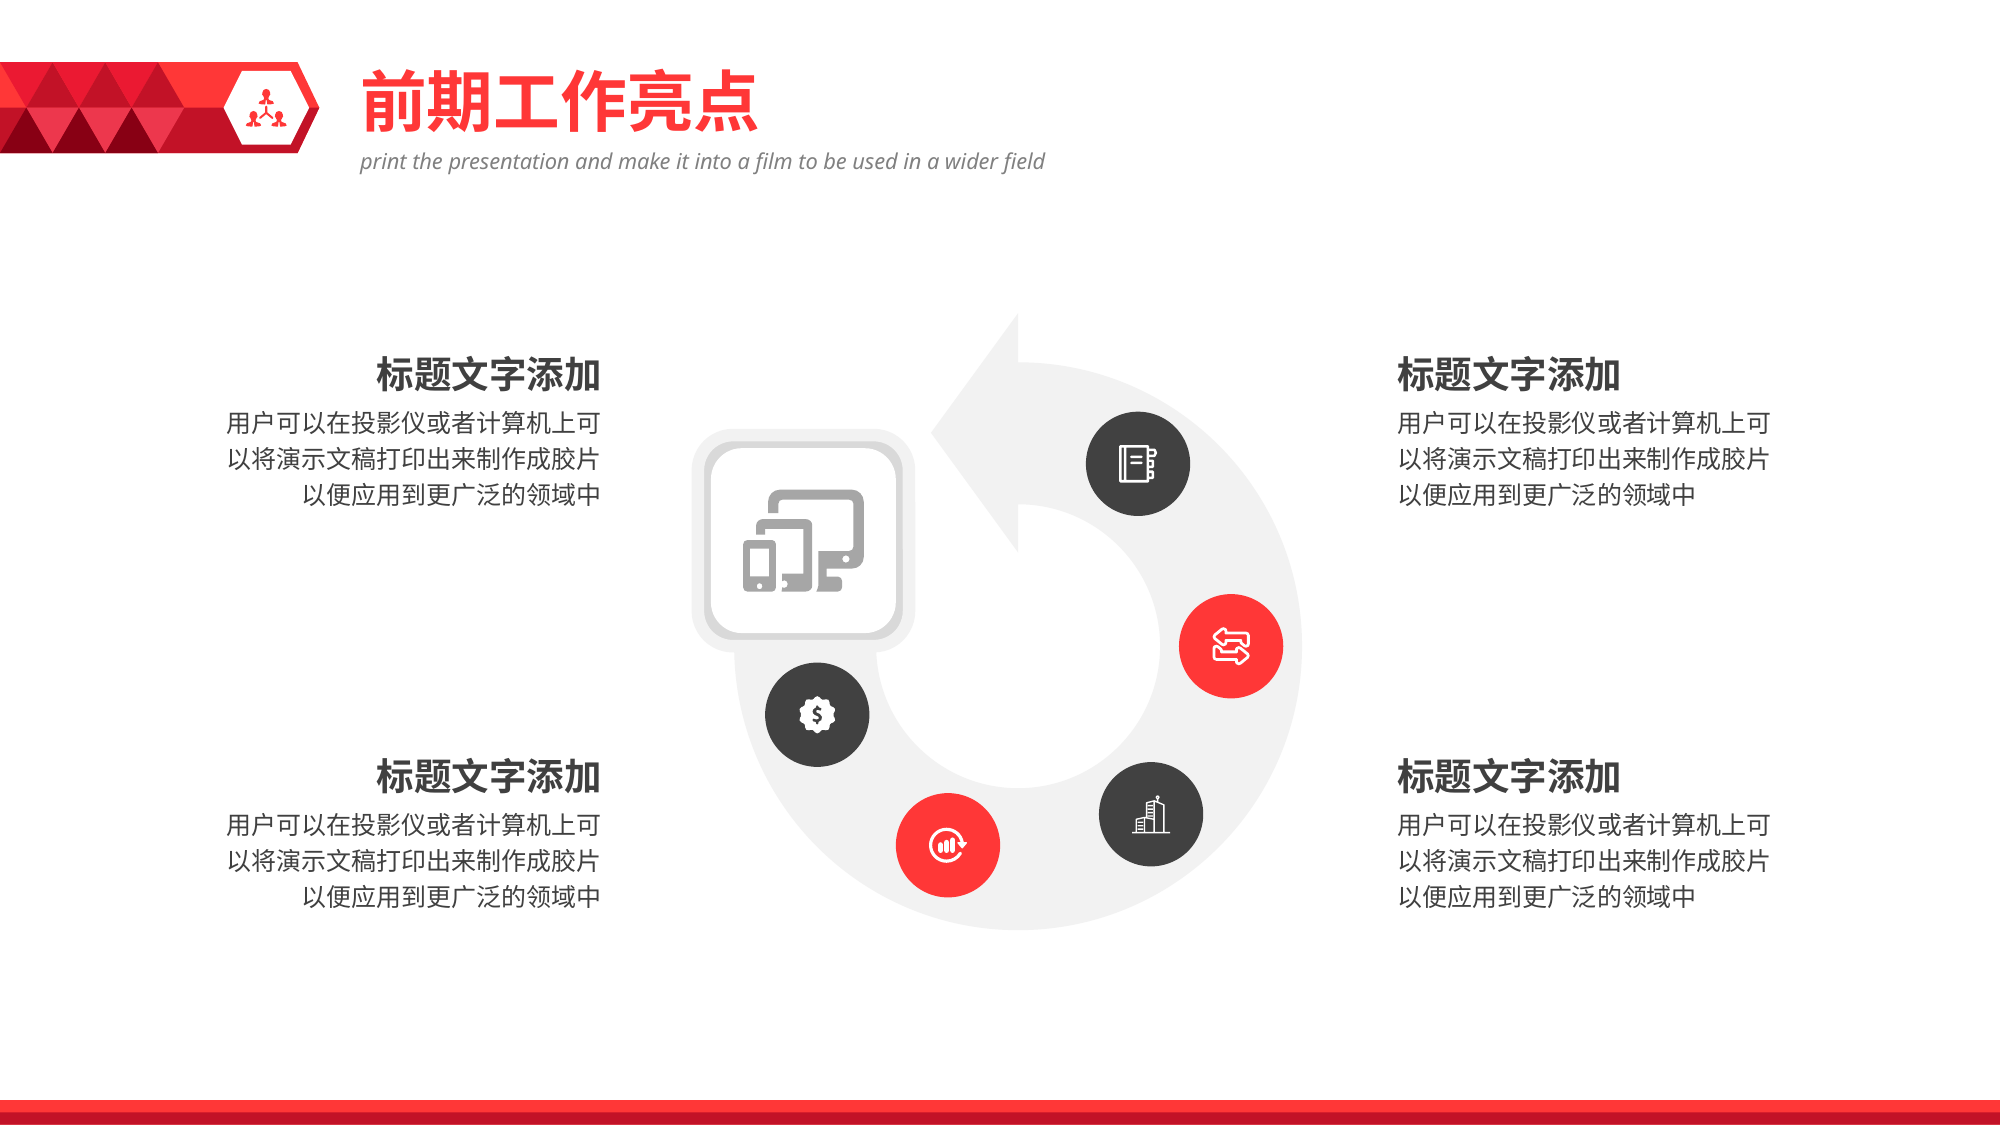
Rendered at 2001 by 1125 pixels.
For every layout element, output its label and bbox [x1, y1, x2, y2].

text_box [697, 312, 1303, 931]
text_box [345, 52, 1148, 180]
text_box [1382, 334, 1807, 519]
text_box [1382, 736, 1807, 921]
text_box [192, 334, 617, 519]
text_box [192, 736, 617, 921]
